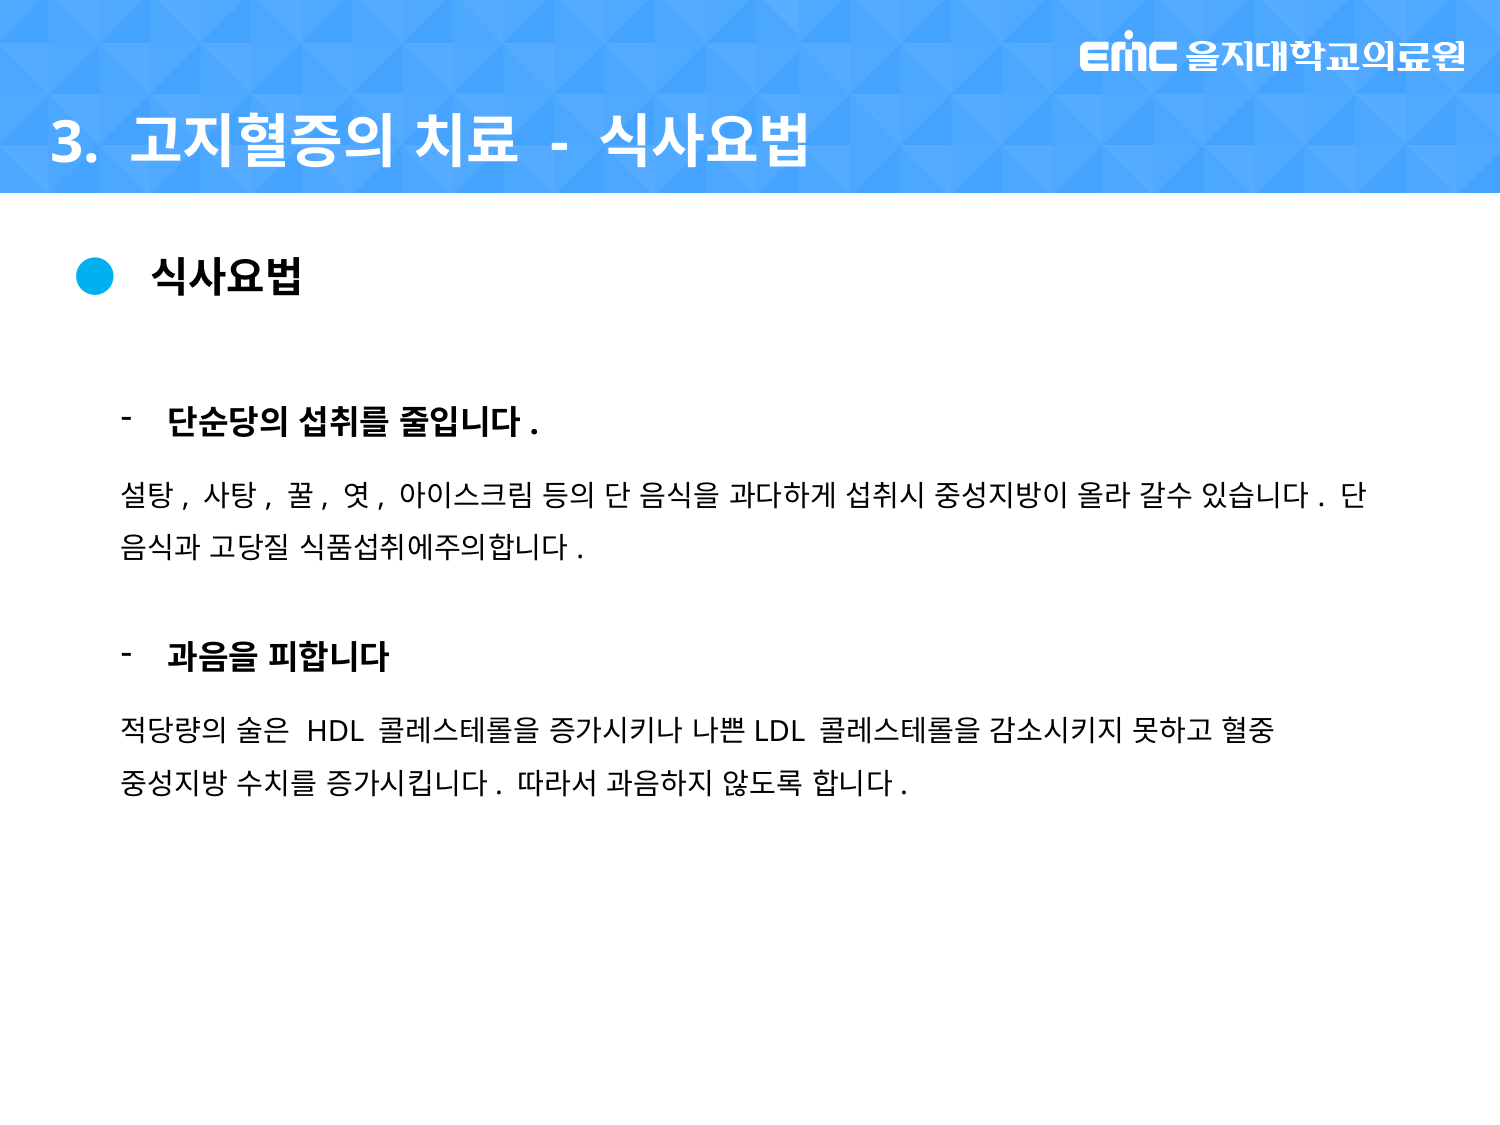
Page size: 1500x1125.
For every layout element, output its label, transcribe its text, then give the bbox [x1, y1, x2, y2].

text_box ● 식사요법 [60, 243, 876, 309]
text_box 단순당의 섭취를 줄입니다. 설탕, 사탕, 꿀, 엿, 아이스크림 등의 단 음식을 과다하게 섭취시 중성지방이 올라 갈수 있습니다. 단 음식과 고당질 식품섭취에주의합니다. 과음을 피합니다 적당량의 술은 HDL 콜레스테롤을 증가시키나 나쁜LDL 콜레스테롤을 감소시키지 못하고 혈중 중성지방 수치를 증가시킵니다. 따라서 과음하지 않도록 합니다. [106, 373, 1388, 808]
picture [0, 0, 1500, 193]
